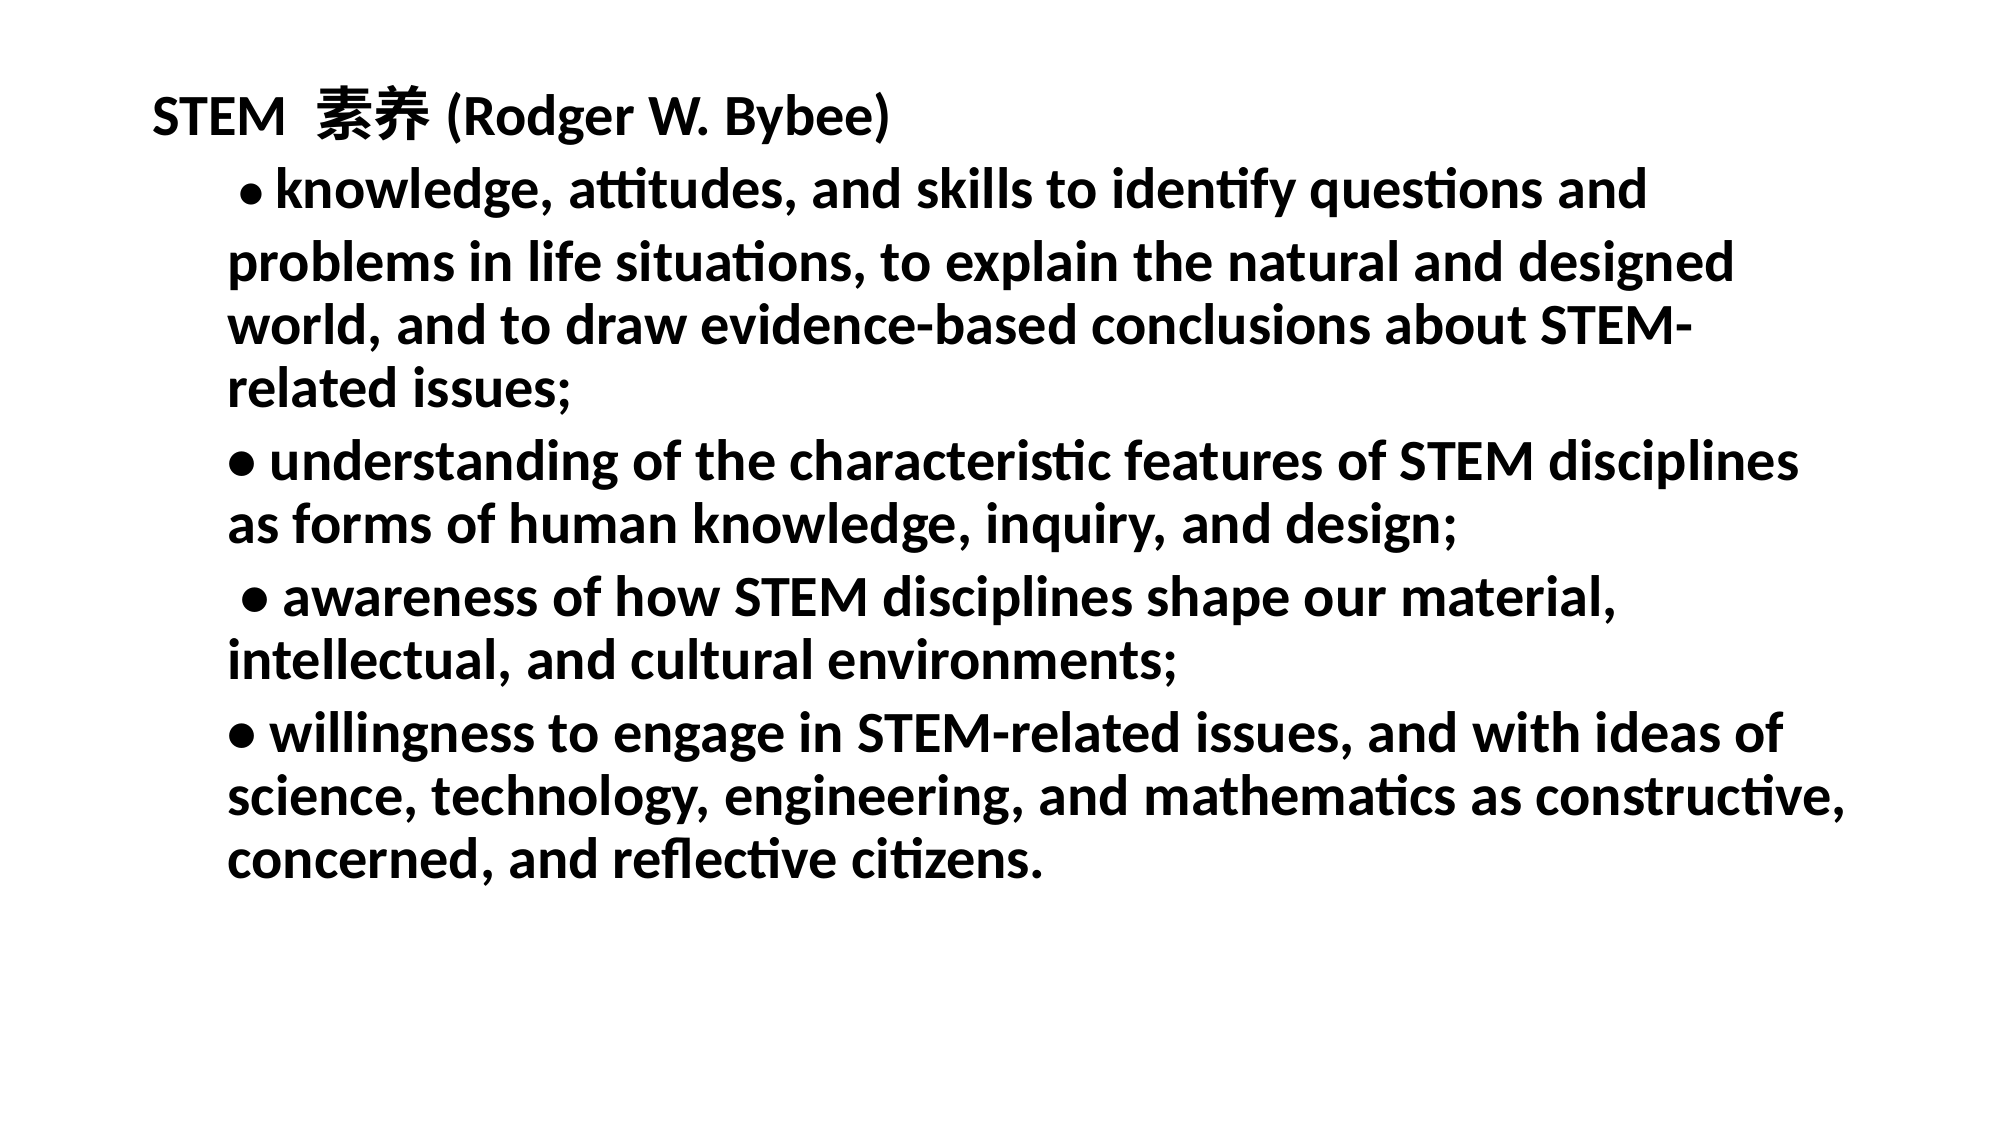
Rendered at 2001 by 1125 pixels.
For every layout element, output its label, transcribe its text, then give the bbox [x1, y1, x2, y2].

list STEM 素养(Rodger W. Bybee) • knowledge, attitudes, and skills to identify questions and problems in life situations, to explain the natural and designed world, and to draw evidence-based conclusions about STEM-related issues; • understanding of the characteristic features of STEM disciplines as forms of human knowledge, inquiry, and design; • awareness of how STEM disciplines shape our material, intellectual, and cultural environments; • willingness to engage in STEM-related issues, and with ideas of science, technology, engineering, and mathematics as constructive, concerned, and reflective citizens. [137, 77, 1863, 1014]
